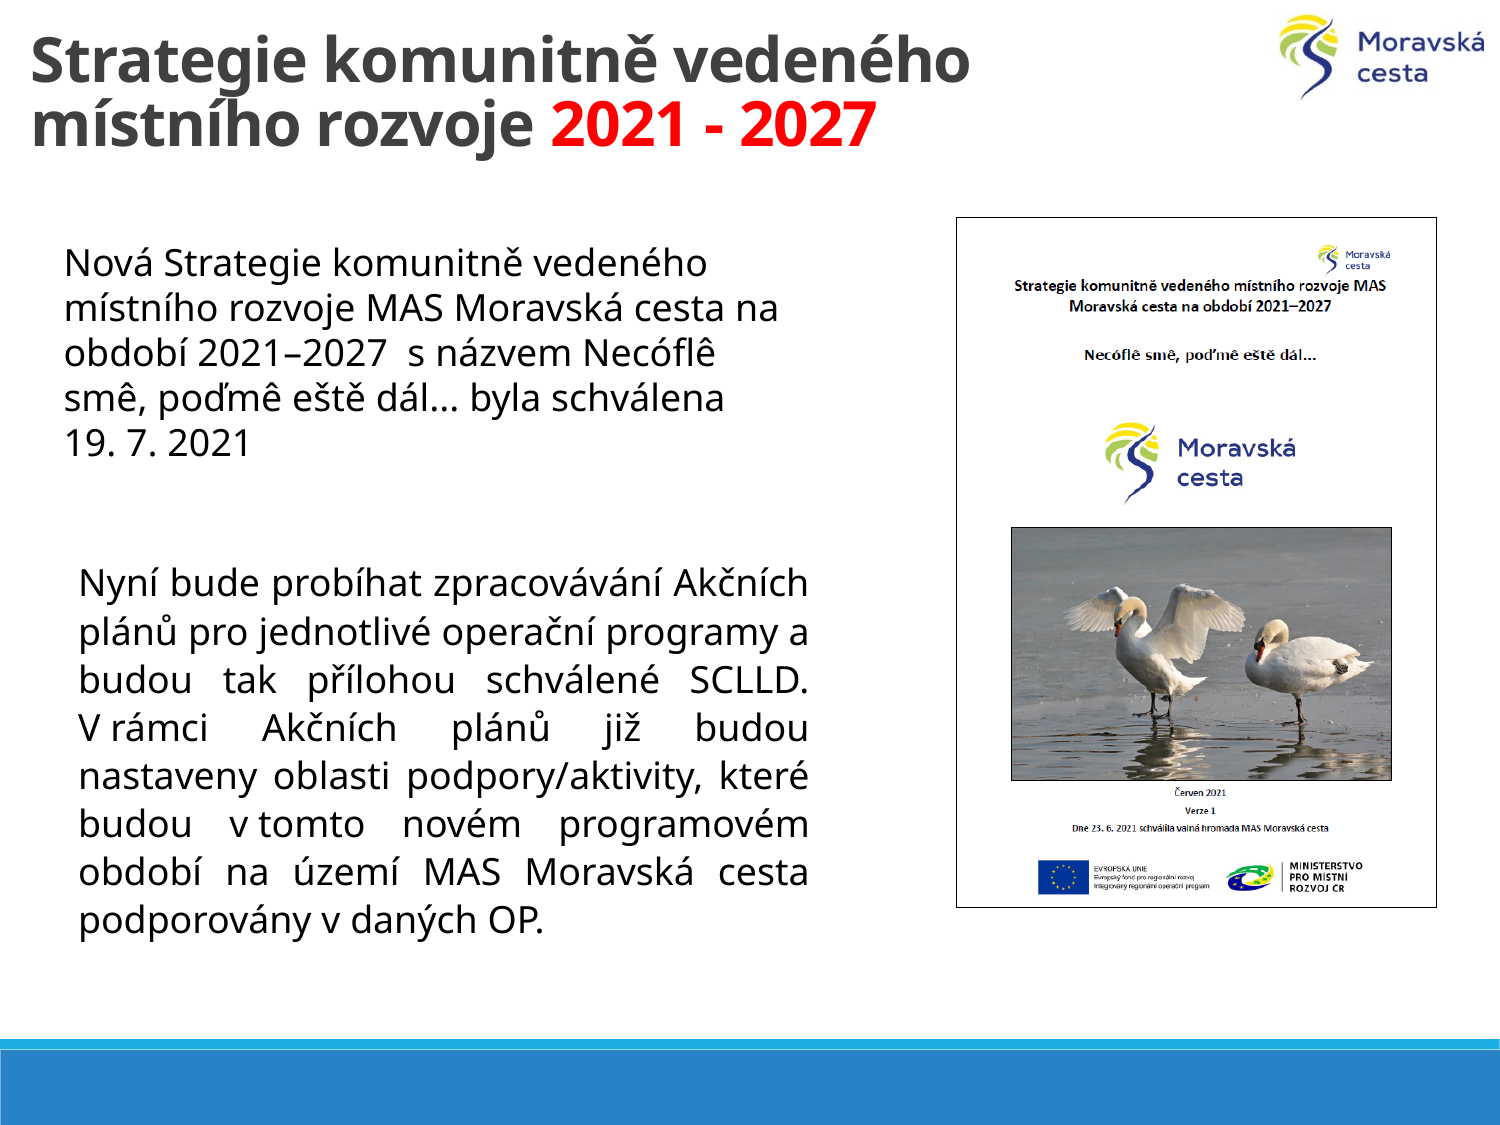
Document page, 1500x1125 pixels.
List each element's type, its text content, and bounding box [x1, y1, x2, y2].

text_box Nyní bude probíhat zpracovávání Akčních plánů pro jednotlivé operační programy a budou tak přílohou schválené SCLLD. V rámci Akčních plánů již budou nastaveny oblasti podpory/aktivity, které budou v tomto novém programovém období na území MAS Moravská cesta podporovány v daných OP. [63, 548, 825, 949]
text_box Nová Strategie komunitně vedeného místního rozvoje MAS Moravská cesta na období 2021–2027 s názvem Necóflê smê, poďmê eště dál... byla schválena 19. 7. 2021 [48, 231, 798, 472]
text_box Strategie komunitně vedeného místního rozvoje 2021 - 2027 [16, 24, 1262, 167]
picture [1279, 11, 1485, 102]
picture [956, 217, 1438, 908]
